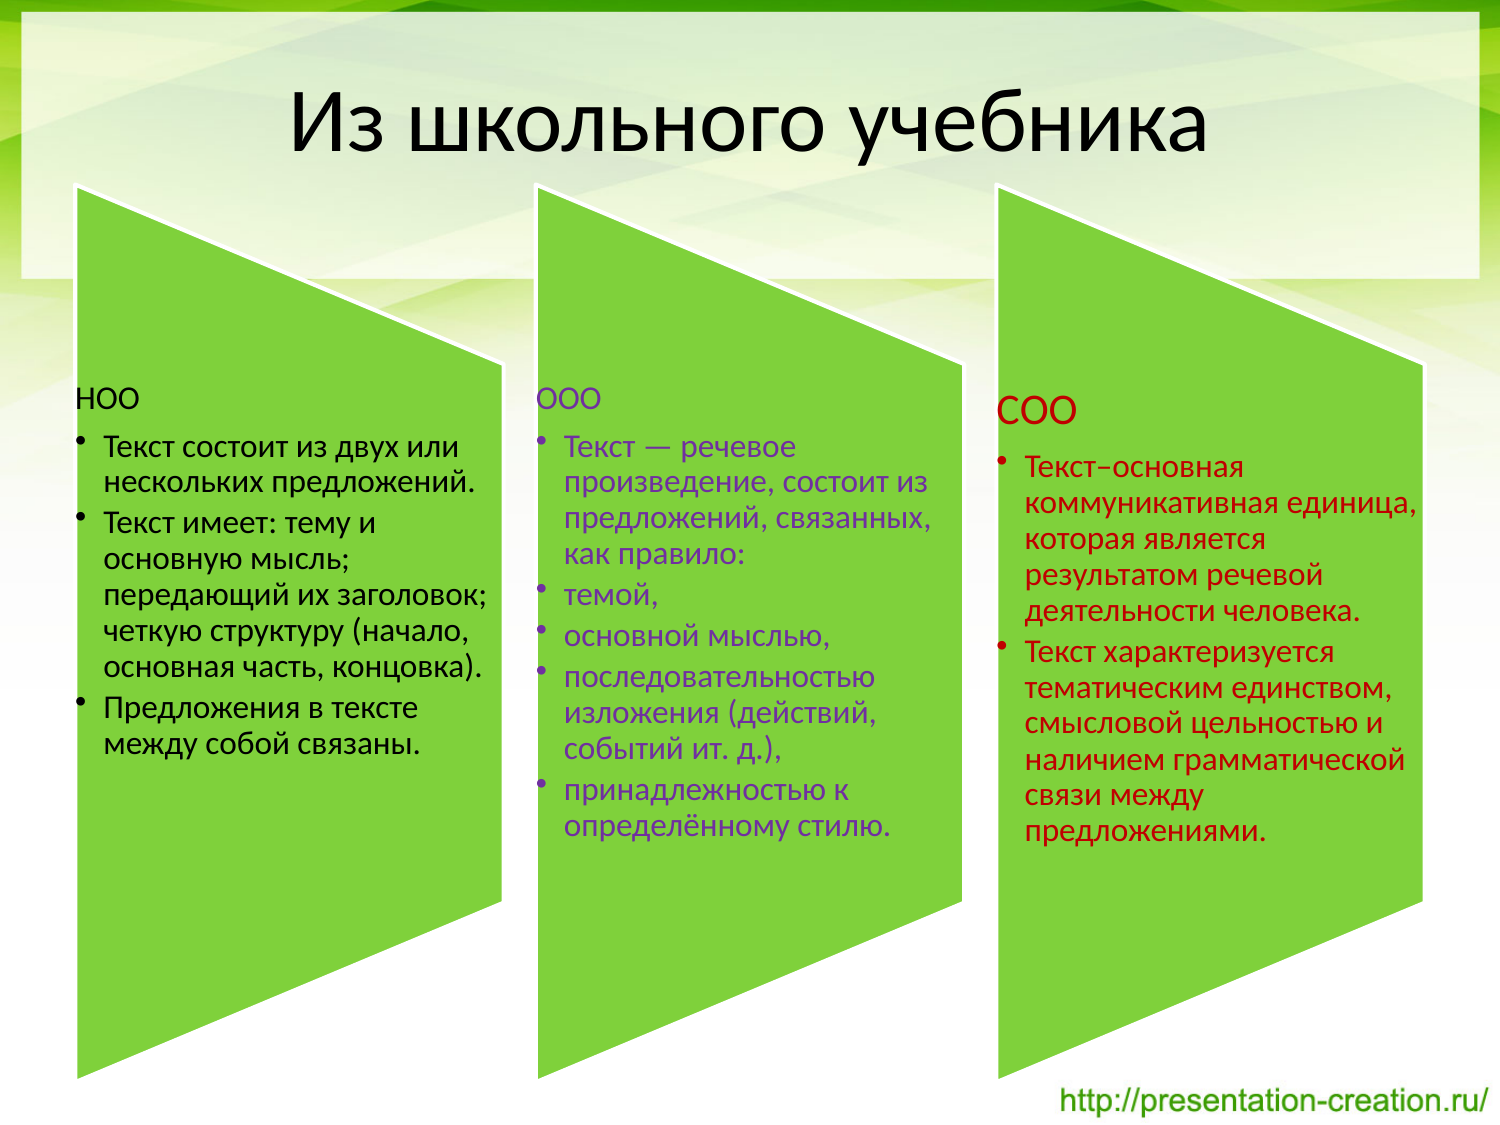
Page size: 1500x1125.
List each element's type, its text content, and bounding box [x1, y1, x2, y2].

picture [0, 0, 1500, 1125]
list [74, 184, 1426, 1083]
title Из школьного учебника [75, 45, 1425, 184]
